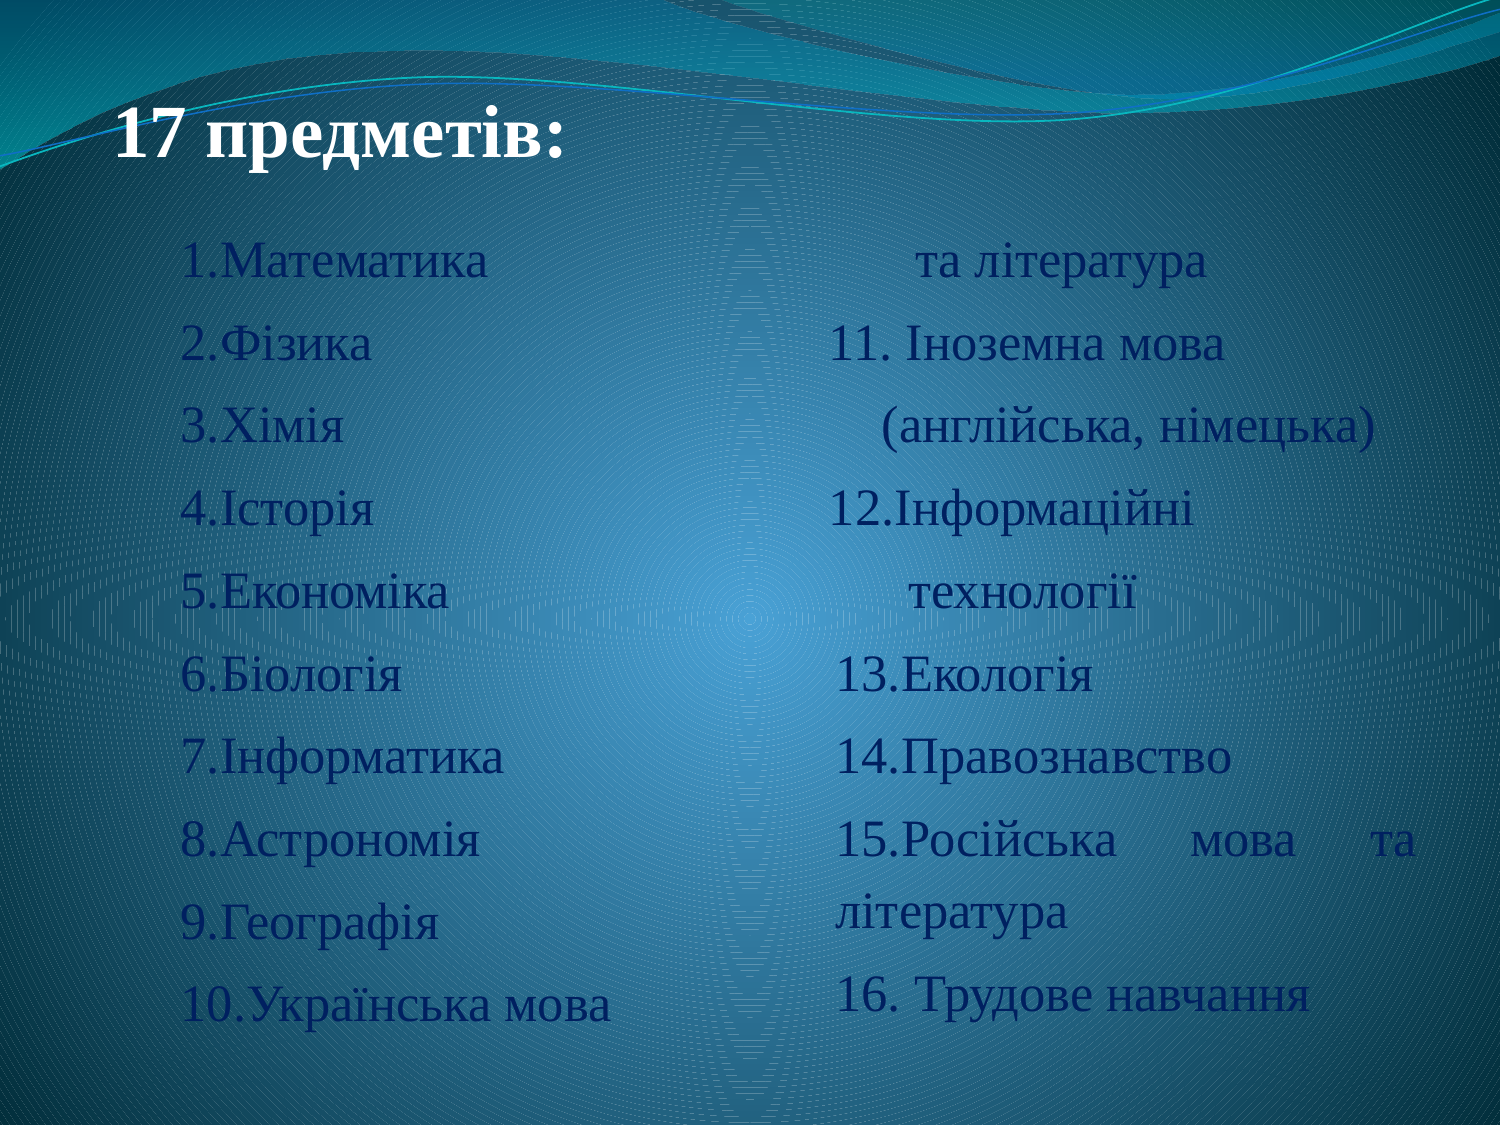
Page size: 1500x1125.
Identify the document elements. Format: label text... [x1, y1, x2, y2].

title 17 предметів: [112, 54, 1425, 173]
list 1.Математика 2.Фізика 3.Хімія 4.Історія 5.Економіка 6.Біологія 7.Інформатика 8.Астрономія 9.Географія 10.Українська мова та література 11. Іноземна мова (англійська, німецька) 12.Інформаційні технології 13.Екологія 14.Правознавство 15.Російська мова та література 16. Трудове навчання [100, 208, 1425, 1047]
